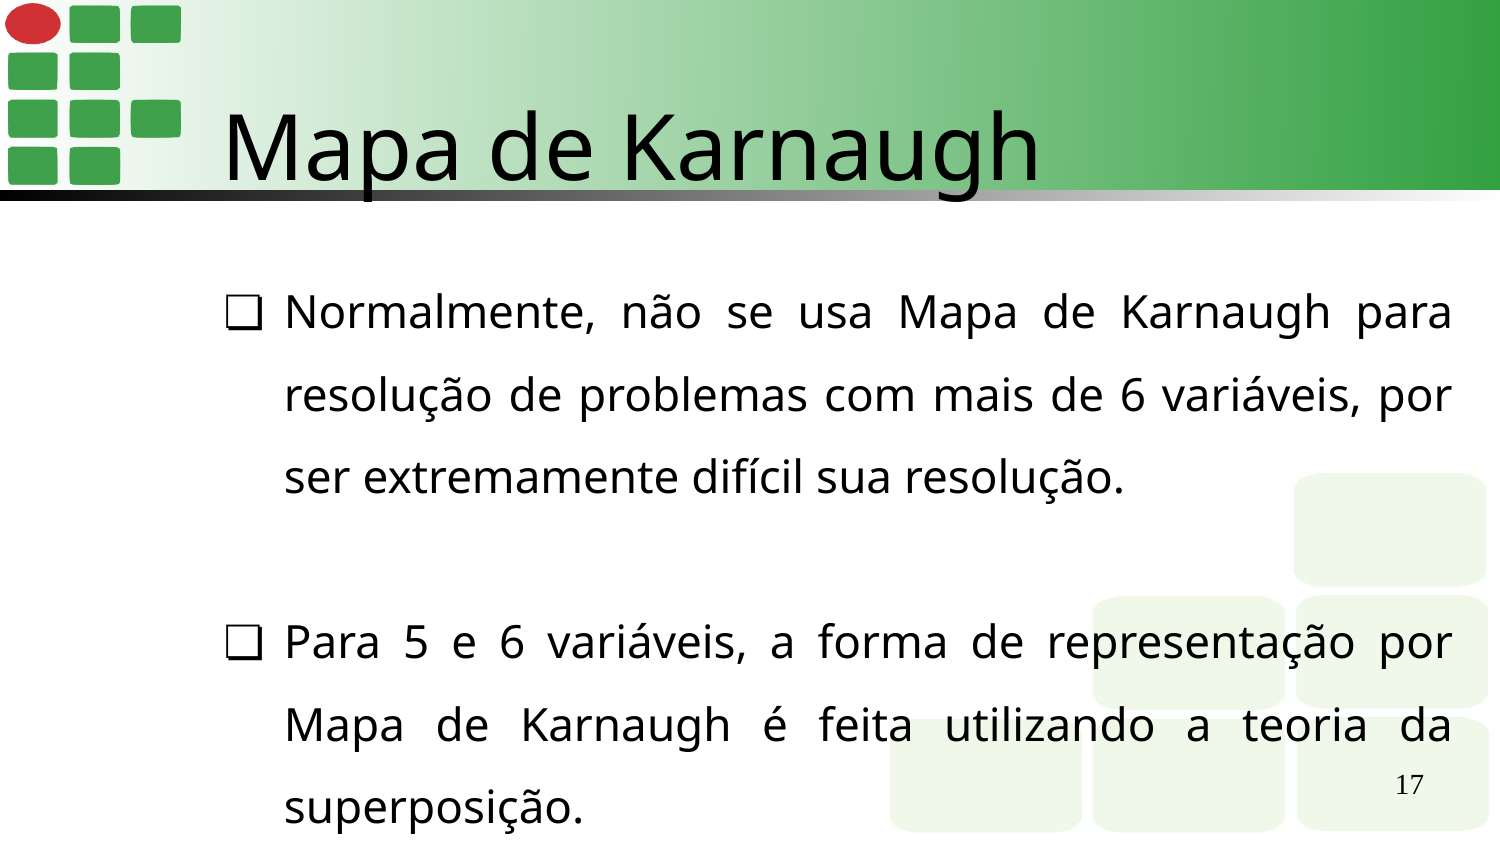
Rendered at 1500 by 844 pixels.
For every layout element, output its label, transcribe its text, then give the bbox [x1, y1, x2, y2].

text_box Normalmente, não se usa Mapa de Karnaugh para resolução de problemas com mais de 6 variáveis, por ser extremamente difícil sua resolução. Para 5 e 6 variáveis, a forma de representação por Mapa de Karnaugh é feita utilizando a teoria da superposição. [193, 248, 1469, 769]
text_box Mapa de Karnaugh [206, 26, 1468, 207]
picture [5, 3, 181, 185]
slide_number ‹#› [1075, 768, 1425, 827]
picture [803, 441, 1495, 835]
